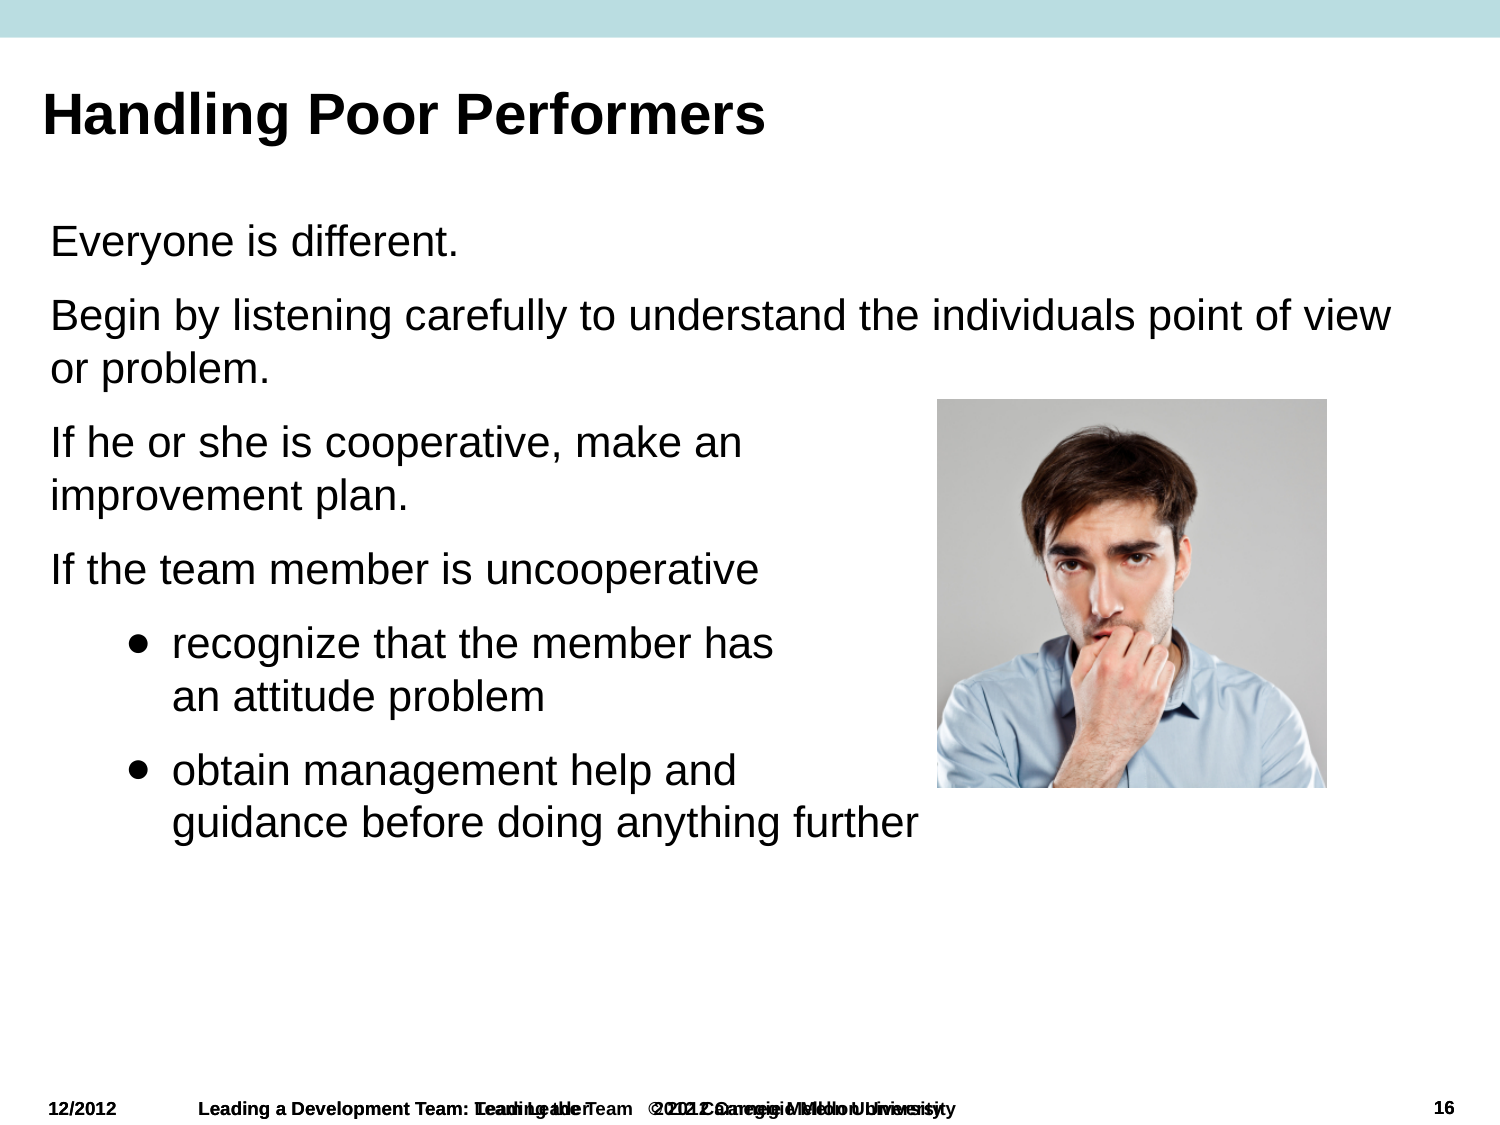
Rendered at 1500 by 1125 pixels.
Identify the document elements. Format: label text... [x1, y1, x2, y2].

picture [937, 399, 1327, 788]
list Everyone is different. Begin by listening carefully to understand the individuals point of view or problem. If he or she is cooperative, make an improvement plan. If the team member is uncooperative recognize that the member has an attitude problem obtain management help and guidance before doing anything further [50, 212, 1437, 975]
title Handling Poor Performers [42, 89, 1438, 147]
